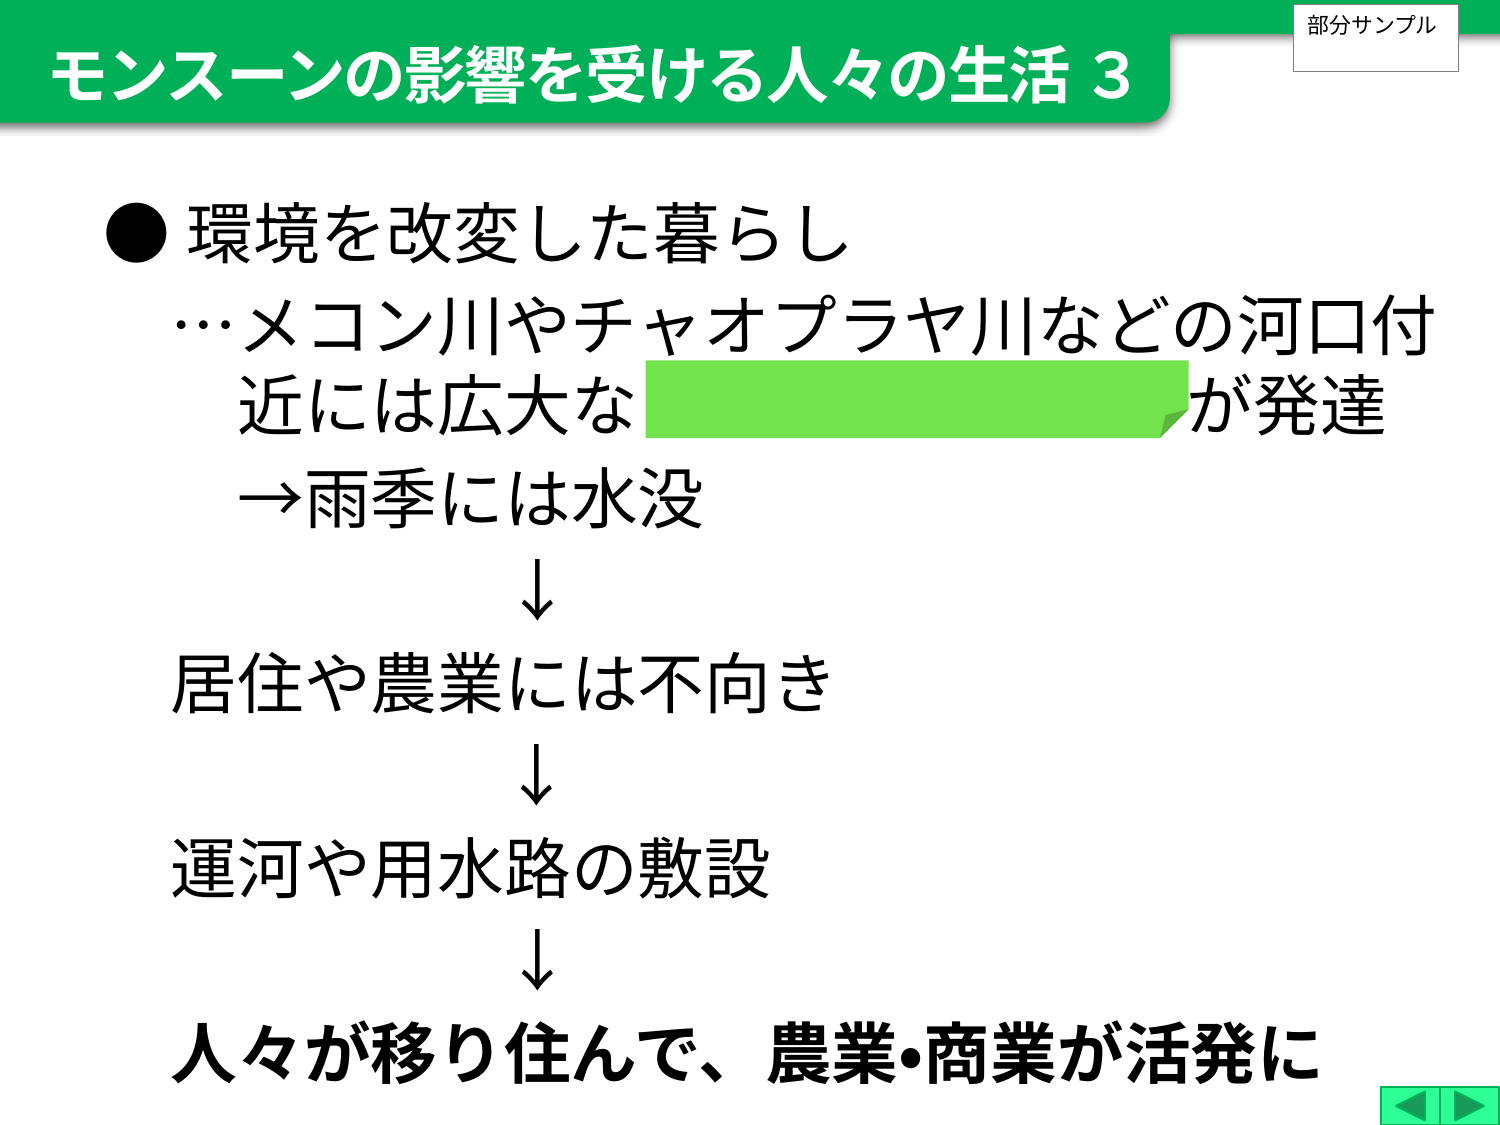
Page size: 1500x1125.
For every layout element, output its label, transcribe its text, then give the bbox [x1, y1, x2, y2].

text_box [1380, 1086, 1439, 1125]
text_box [1439, 1086, 1500, 1125]
text_box [644, 359, 1190, 440]
text_box 部分サンプル [1293, 4, 1459, 72]
list ●環境を改変した暮らし …メコン川やチャオプラヤ川などの河口付 近には広大な 三角州（デルタ）が発達 →雨季には水没 ↓ 居住や農業には不向き ↓ 運河や用水路の敷設 ↓ 人々が移り住んで、農業・商業が活発に [103, 191, 1441, 1033]
text_box モンスーンの影響を受ける人々の生活 ３ [31, 0, 1253, 119]
